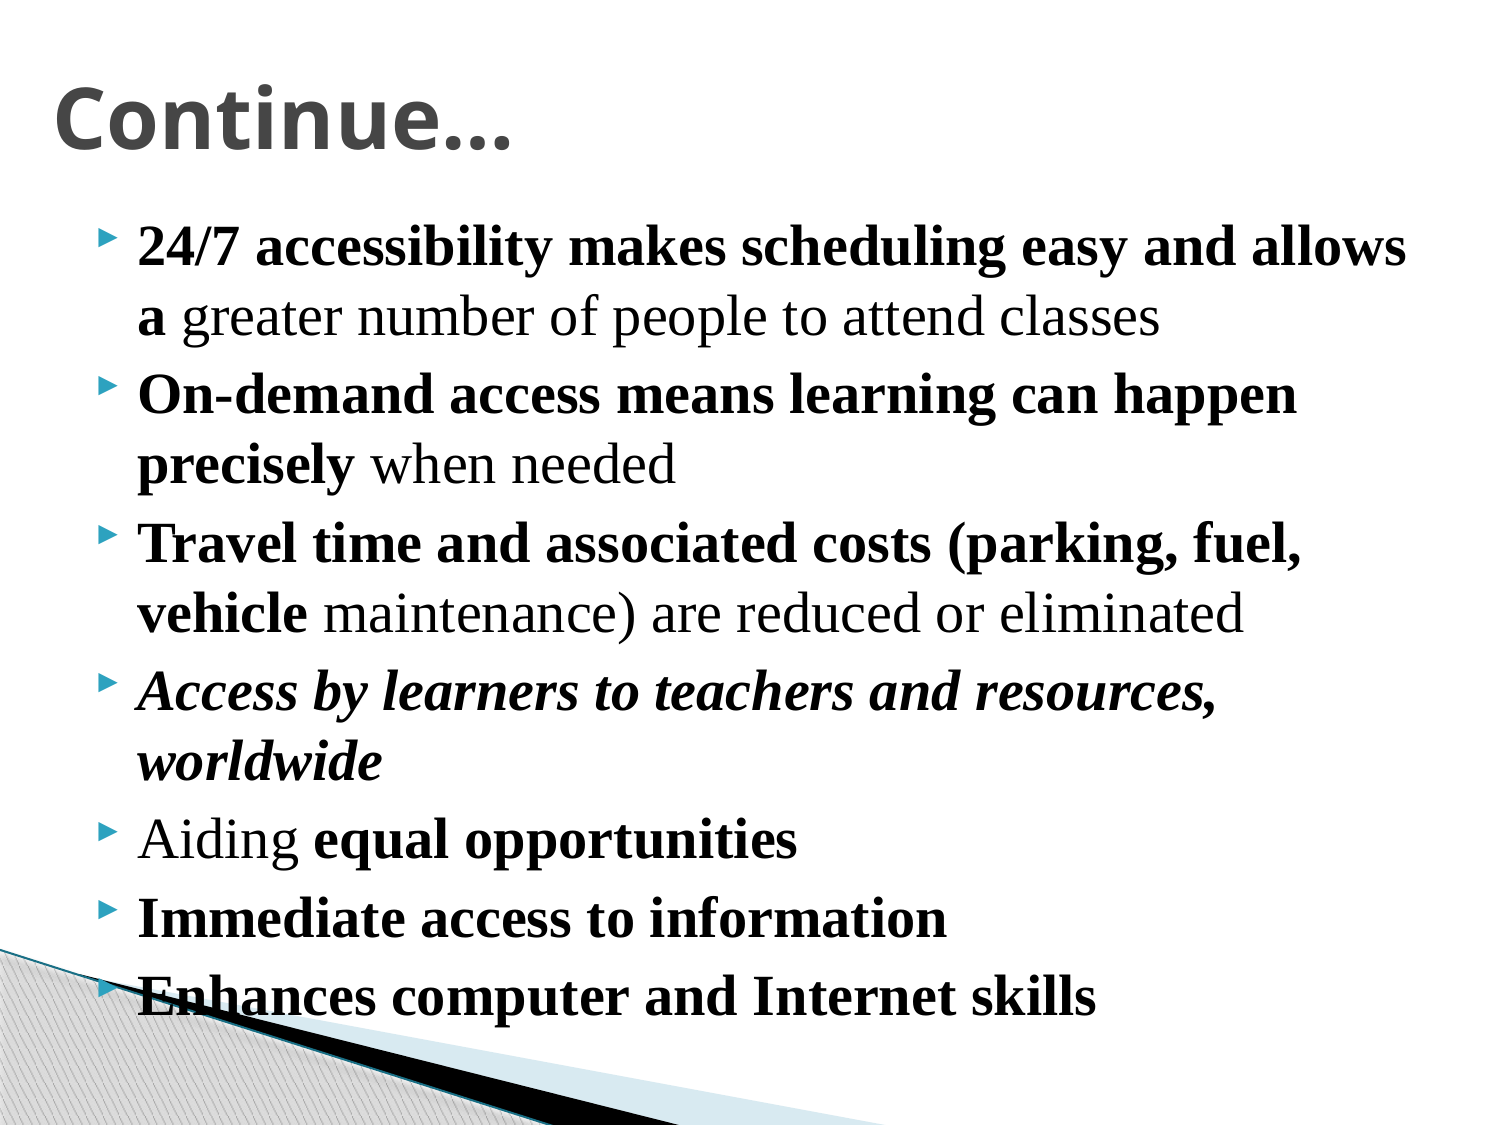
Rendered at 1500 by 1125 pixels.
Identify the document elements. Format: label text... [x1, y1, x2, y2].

title Continue… [37, 37, 1463, 193]
list 24/7 accessibility makes scheduling easy and allows a greater number of people to attend classes On-demand access means learning can happen precisely when needed Travel time and associated costs (parking, fuel, vehicle maintenance) are reduced or eliminated Access by learners to teachers and resources, worldwide Aiding equal opportunities Immediate access to information Enhances computer and Internet skills [62, 200, 1450, 1063]
